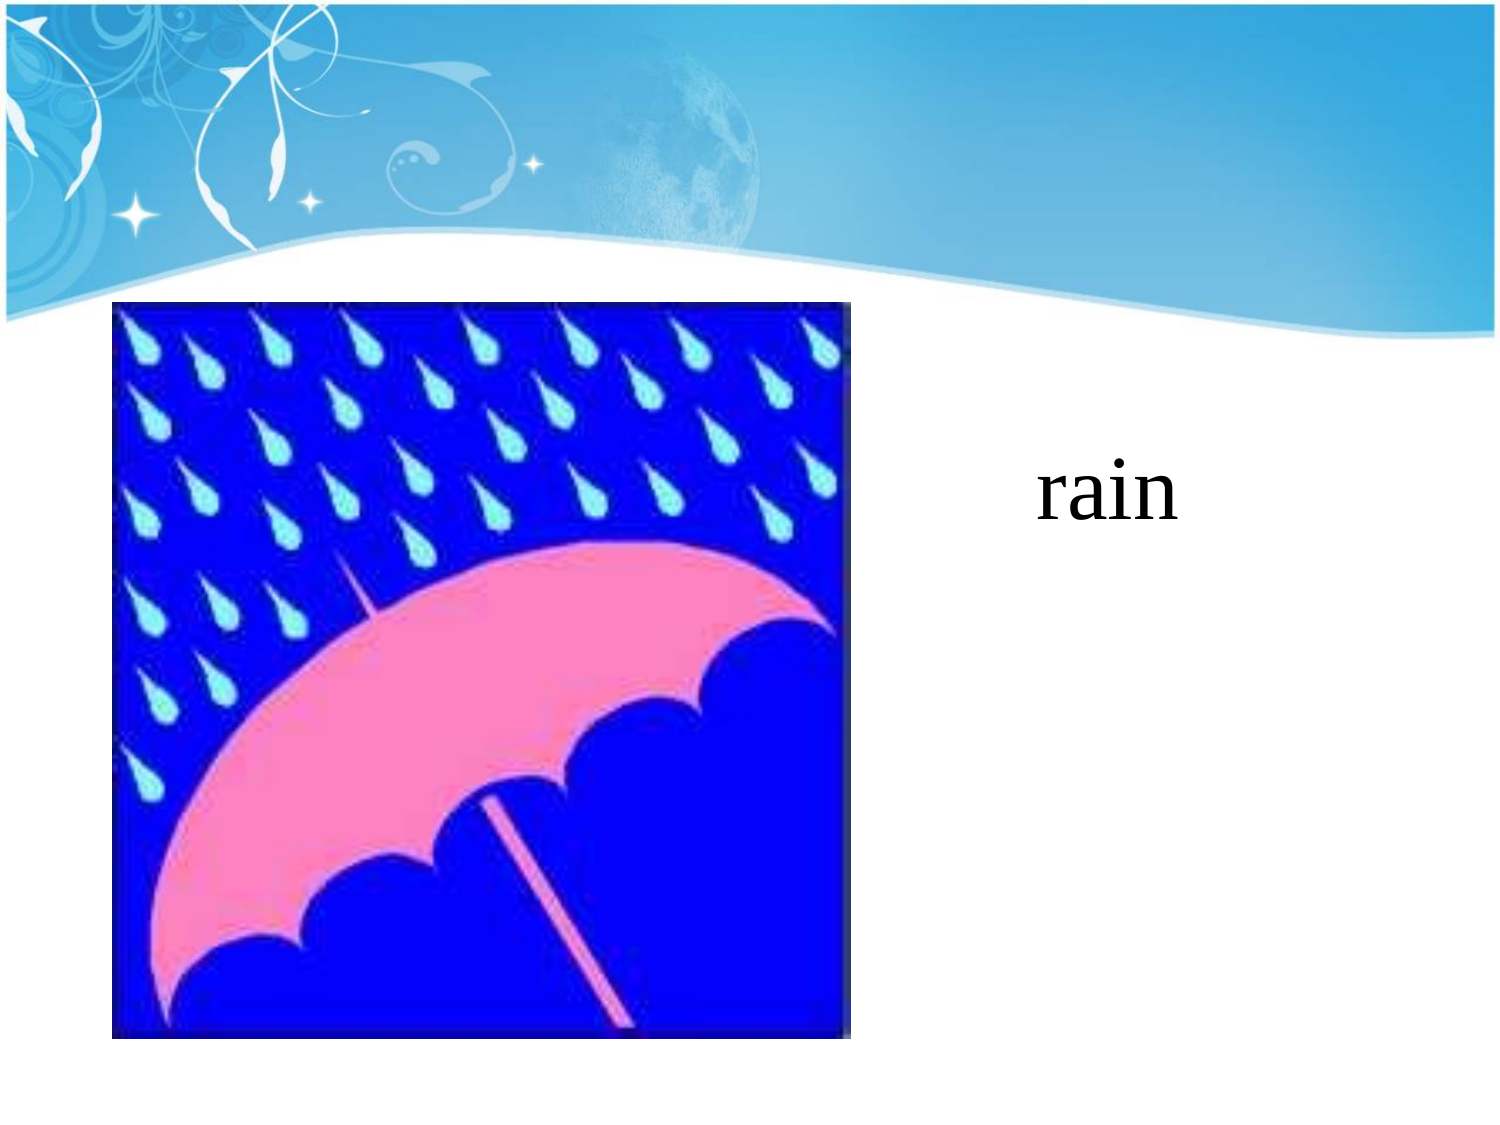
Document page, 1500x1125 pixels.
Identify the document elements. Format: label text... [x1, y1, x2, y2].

text_box rain [1021, 420, 1396, 546]
picture [0, 0, 1500, 1125]
